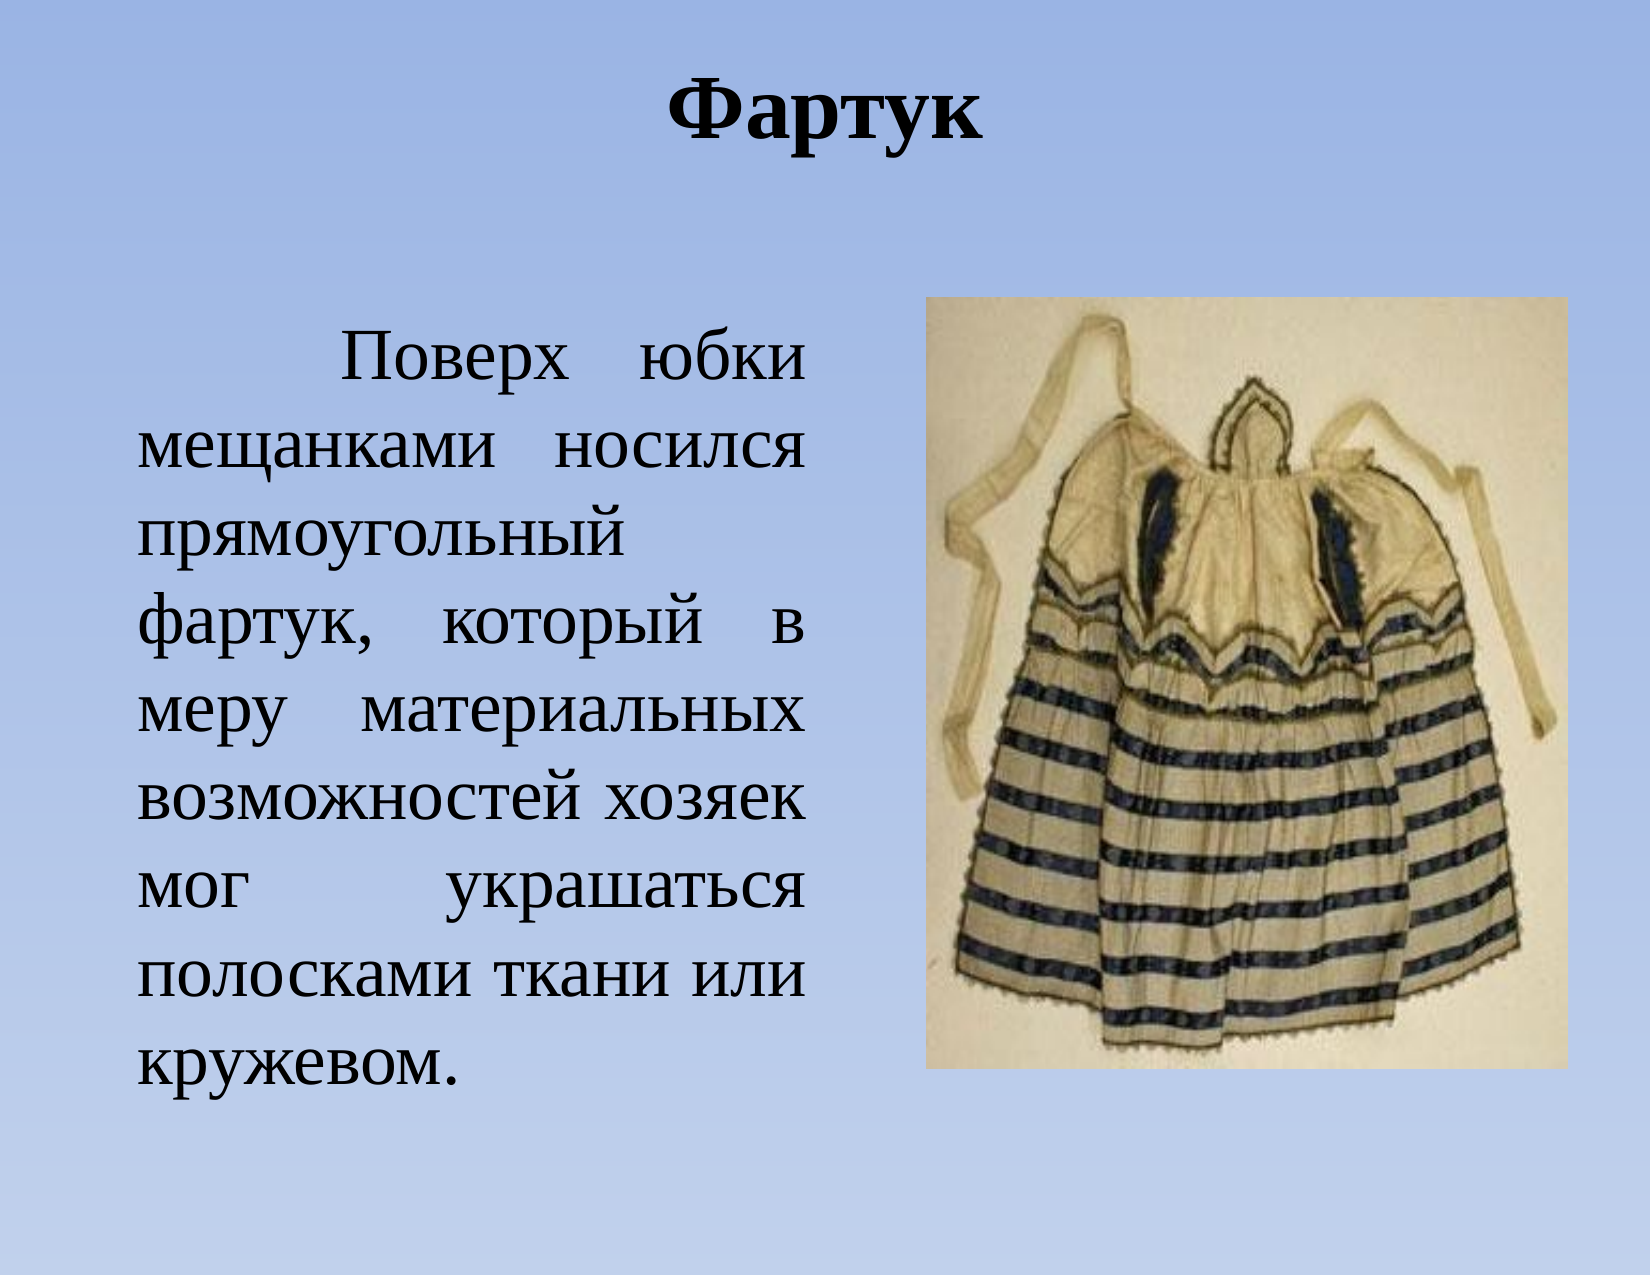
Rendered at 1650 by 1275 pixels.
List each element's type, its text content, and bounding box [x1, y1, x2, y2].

picture [925, 297, 1568, 1070]
text_box Фартук [82, 51, 1568, 264]
text_box Поверх юбки мещанками носился прямоугольный фартук, который в меру материальных возможностей хозяек мог украшаться полосками ткани или кружевом. [57, 297, 824, 1139]
